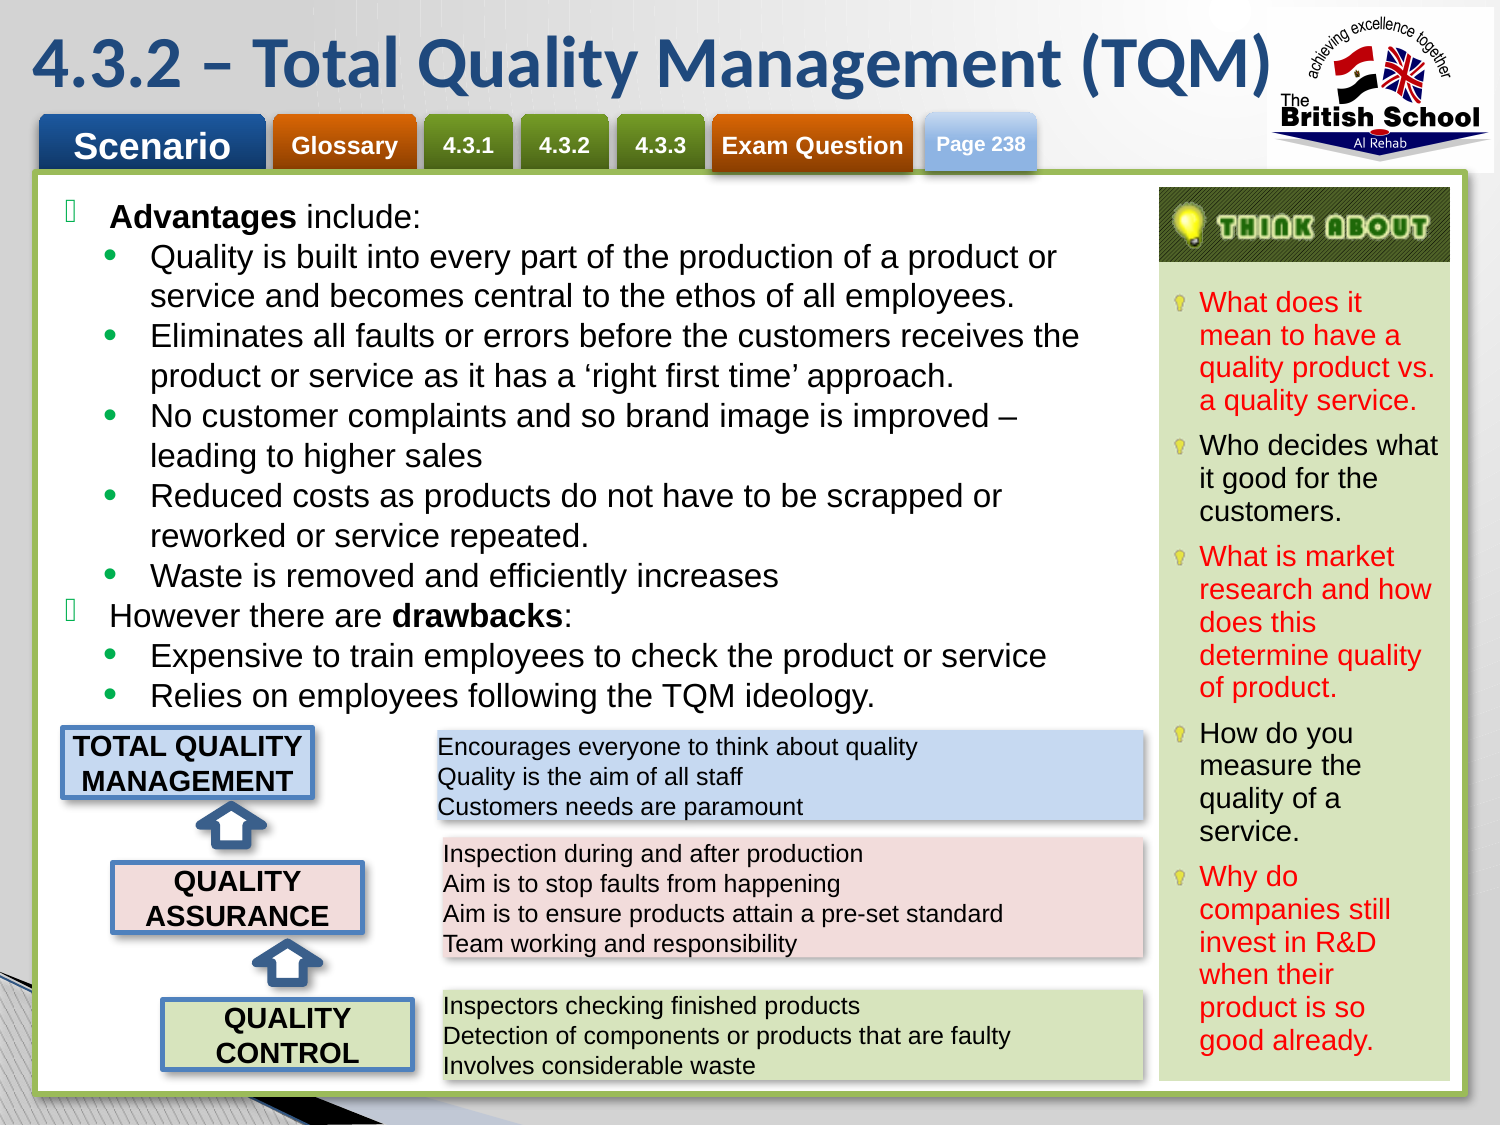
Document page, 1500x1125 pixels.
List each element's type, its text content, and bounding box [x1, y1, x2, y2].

picture [1170, 866, 1188, 887]
picture [1170, 435, 1188, 456]
picture [1171, 198, 1435, 255]
text_box Advantages include: Quality is built into every part of the production of a product or service and becomes central to the ethos of all employees. Eliminates all faults or errors before the customers receives the product or service as it has a ‘right first time’ approach. No customer complaints and so brand image is improved – leading to higher sales Reduced costs as products do not have to be scrapped or reworked or service repeated. Waste is removed and efficiently increases However there are drawbacks: Expensive to train employees to check the product or service Relies on employees following the TQM ideology. [50, 187, 1144, 722]
picture [1170, 722, 1188, 744]
picture [1170, 291, 1188, 313]
text_box Inspection during and after production Aim is to stop faults from happening Aim is to ensure products attain a pre-set standard Team working and responsibility [442, 837, 1143, 958]
text_box Page 238 [924, 112, 1038, 172]
text_box Encourages everyone to think about quality Quality is the aim of all staff Customers needs are paramount [437, 730, 1144, 820]
text_box TOTAL QUALITY MANAGEMENT [62, 727, 313, 798]
text_box [195, 800, 267, 850]
picture [281, 1114, 303, 1125]
title 4.3.2 – Total Quality Management (TQM) [17, 7, 1300, 110]
table_header [1159, 187, 1450, 262]
text_box [251, 938, 324, 987]
picture [1170, 546, 1188, 567]
text_box QUALITY ASSURANCE [112, 862, 363, 933]
table_cell What does it mean to have a quality product vs. a quality service. Who decides what it good for the customers. What is market research and how does this determine quality of product. How do you measure the quality of a service. Why do companies still invest in R&D when their product is so good already. [1159, 262, 1450, 1081]
text_box QUALITY CONTROL [162, 999, 413, 1070]
picture [1267, 7, 1495, 173]
text_box Inspectors checking finished products Detection of components or products that are faulty Involves considerable waste [442, 989, 1143, 1080]
